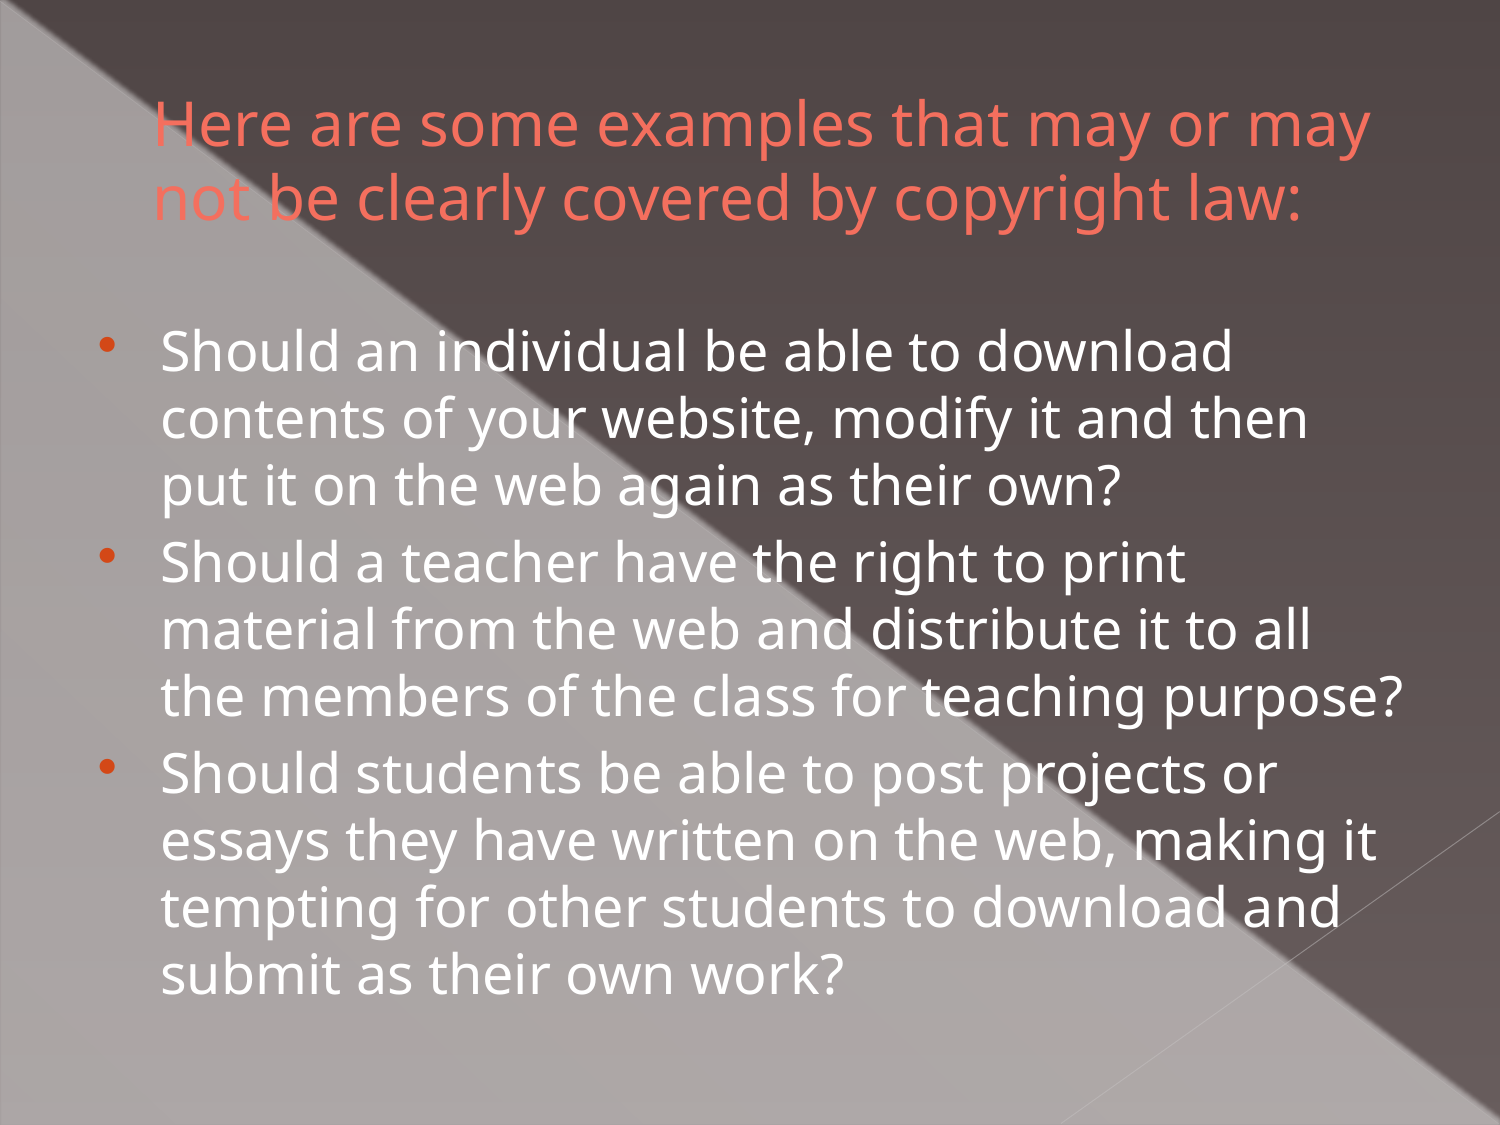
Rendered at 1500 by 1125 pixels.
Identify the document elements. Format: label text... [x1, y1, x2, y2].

title Here are some examples that may or may not be clearly covered by copyright law: [75, 43, 1425, 274]
list Should an individual be able to download contents of your website, modify it and then put it on the web again as their own? Should a teacher have the right to print material from the web and distribute it to all the members of the class for teaching purpose? Should students be able to post projects or essays they have written on the web, making it tempting for other students to download and submit as their own work? [75, 308, 1425, 1059]
